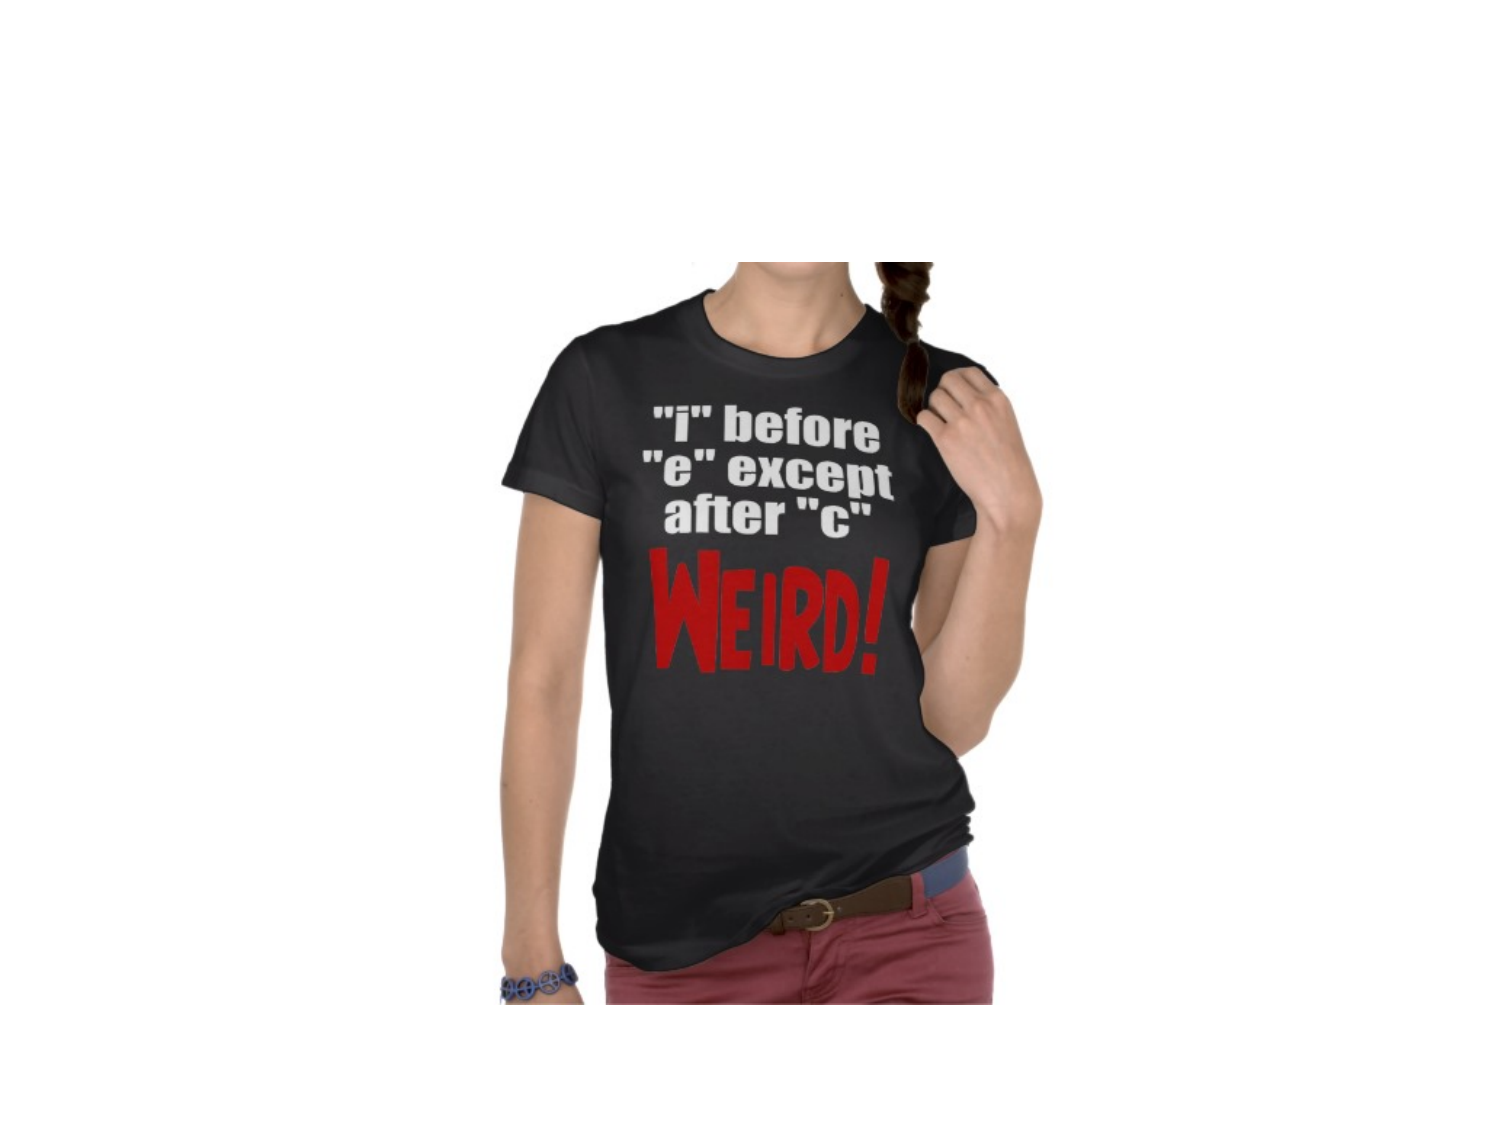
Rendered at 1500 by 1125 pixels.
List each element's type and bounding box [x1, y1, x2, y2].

list [378, 262, 1122, 1006]
